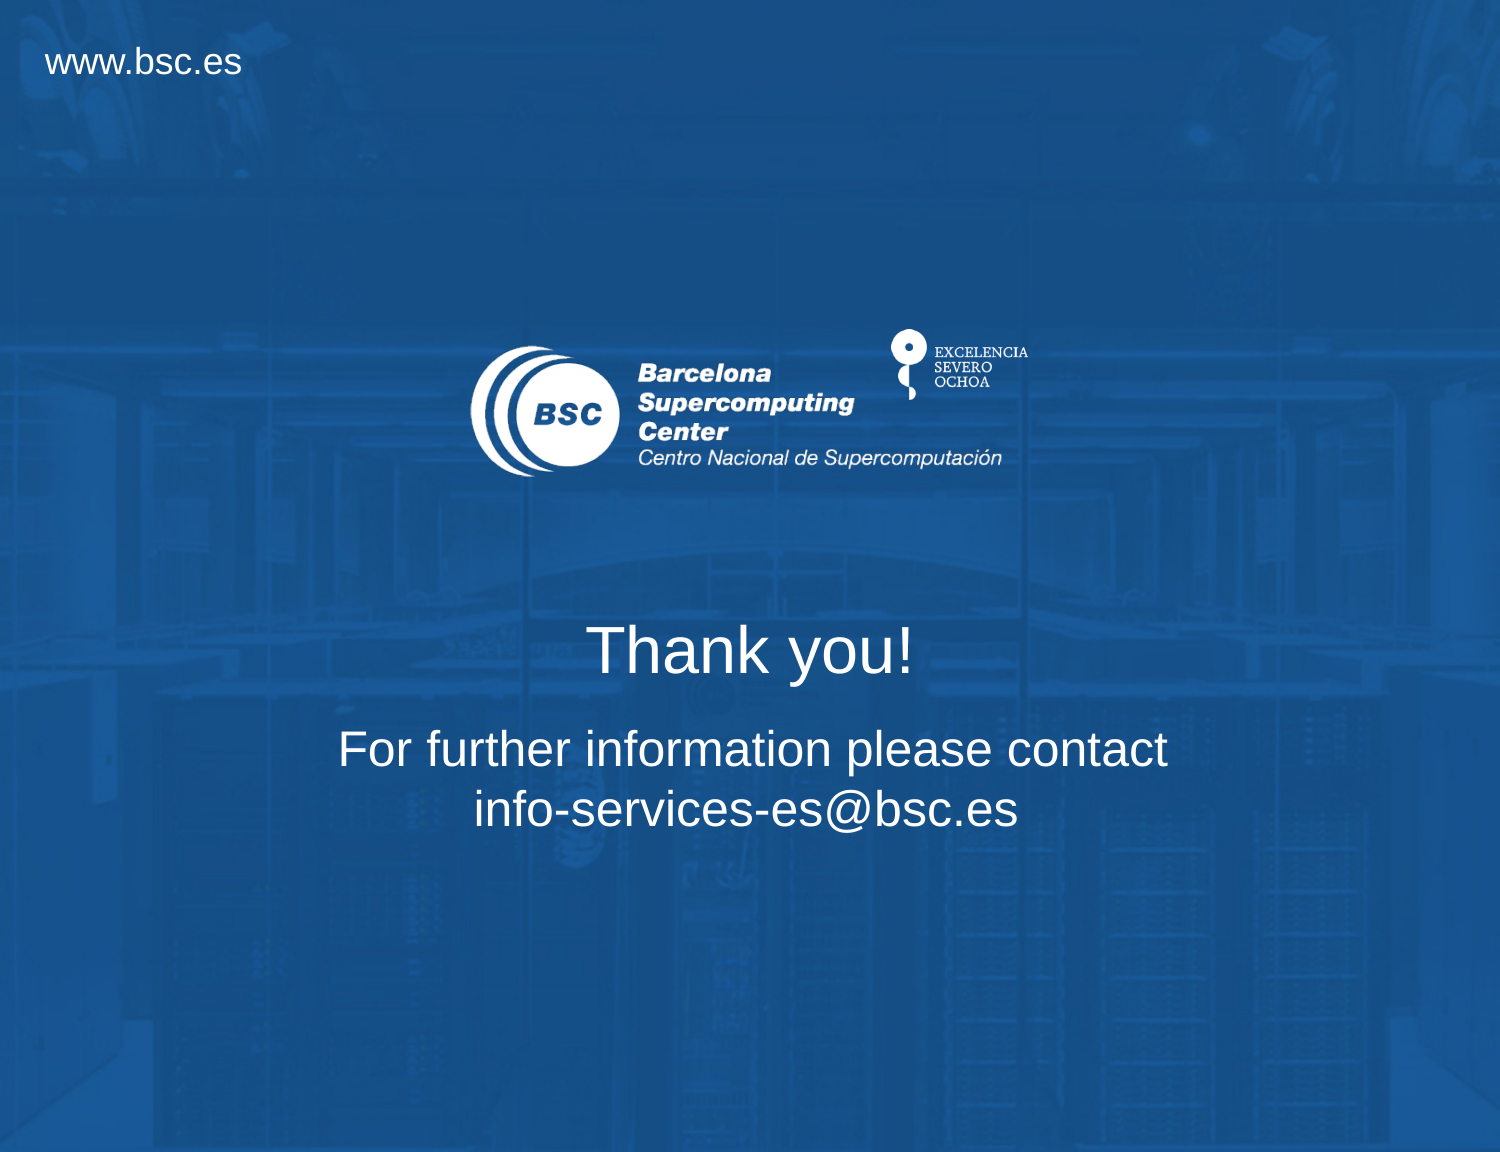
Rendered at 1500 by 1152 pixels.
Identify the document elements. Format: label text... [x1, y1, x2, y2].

text_box For further information please contact info-services-es@bsc.es [221, 709, 1285, 824]
picture [0, 0, 1500, 1152]
text_box Thank you! [224, 599, 1275, 708]
